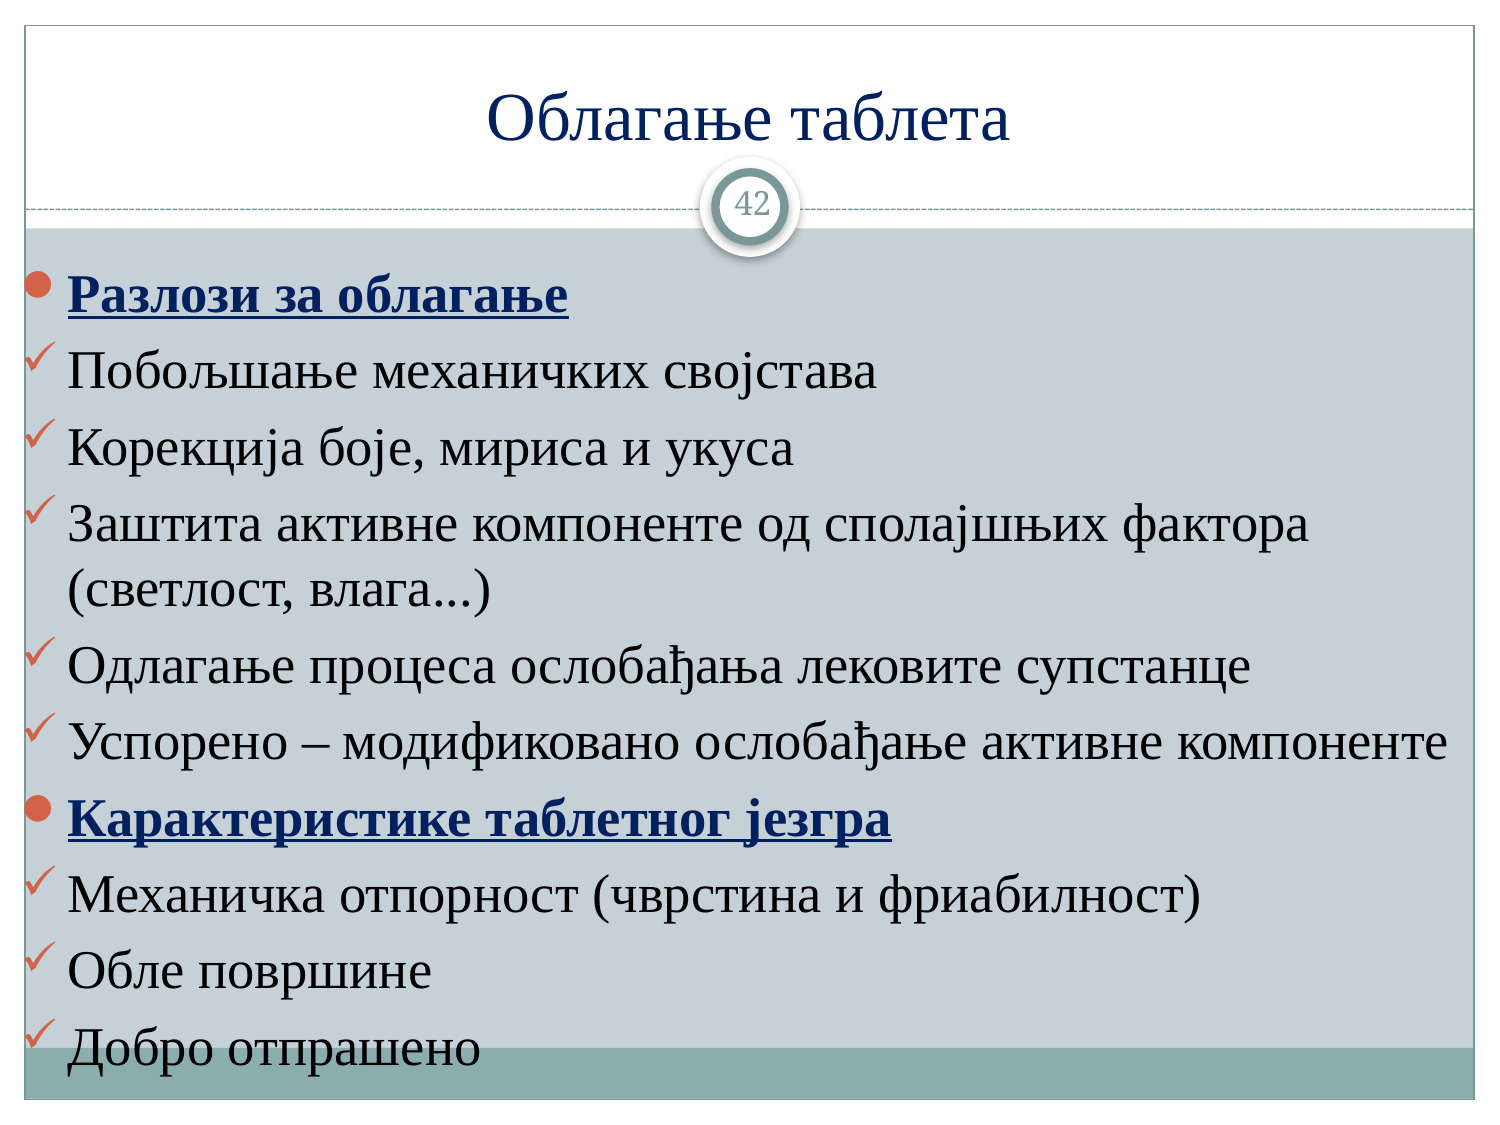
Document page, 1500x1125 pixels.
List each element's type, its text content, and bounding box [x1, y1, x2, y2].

slide_number 42 [715, 168, 791, 241]
title Облагање таблета [49, 37, 1450, 162]
list Разлози за облагање Побољшање механичких својстава Корекција боје, мириса и укуса Заштита активне компоненте од сполајшњих фактора (светлост, влага...) Одлагање процеса ослобађања лековите супстанце Успорено – модификовано ослобађање активне компоненте Карактеристике таблетног језгра Механичка отпорност (чврстина и фриабилност) Обле површине Добро отпрашено [5, 250, 1495, 1094]
